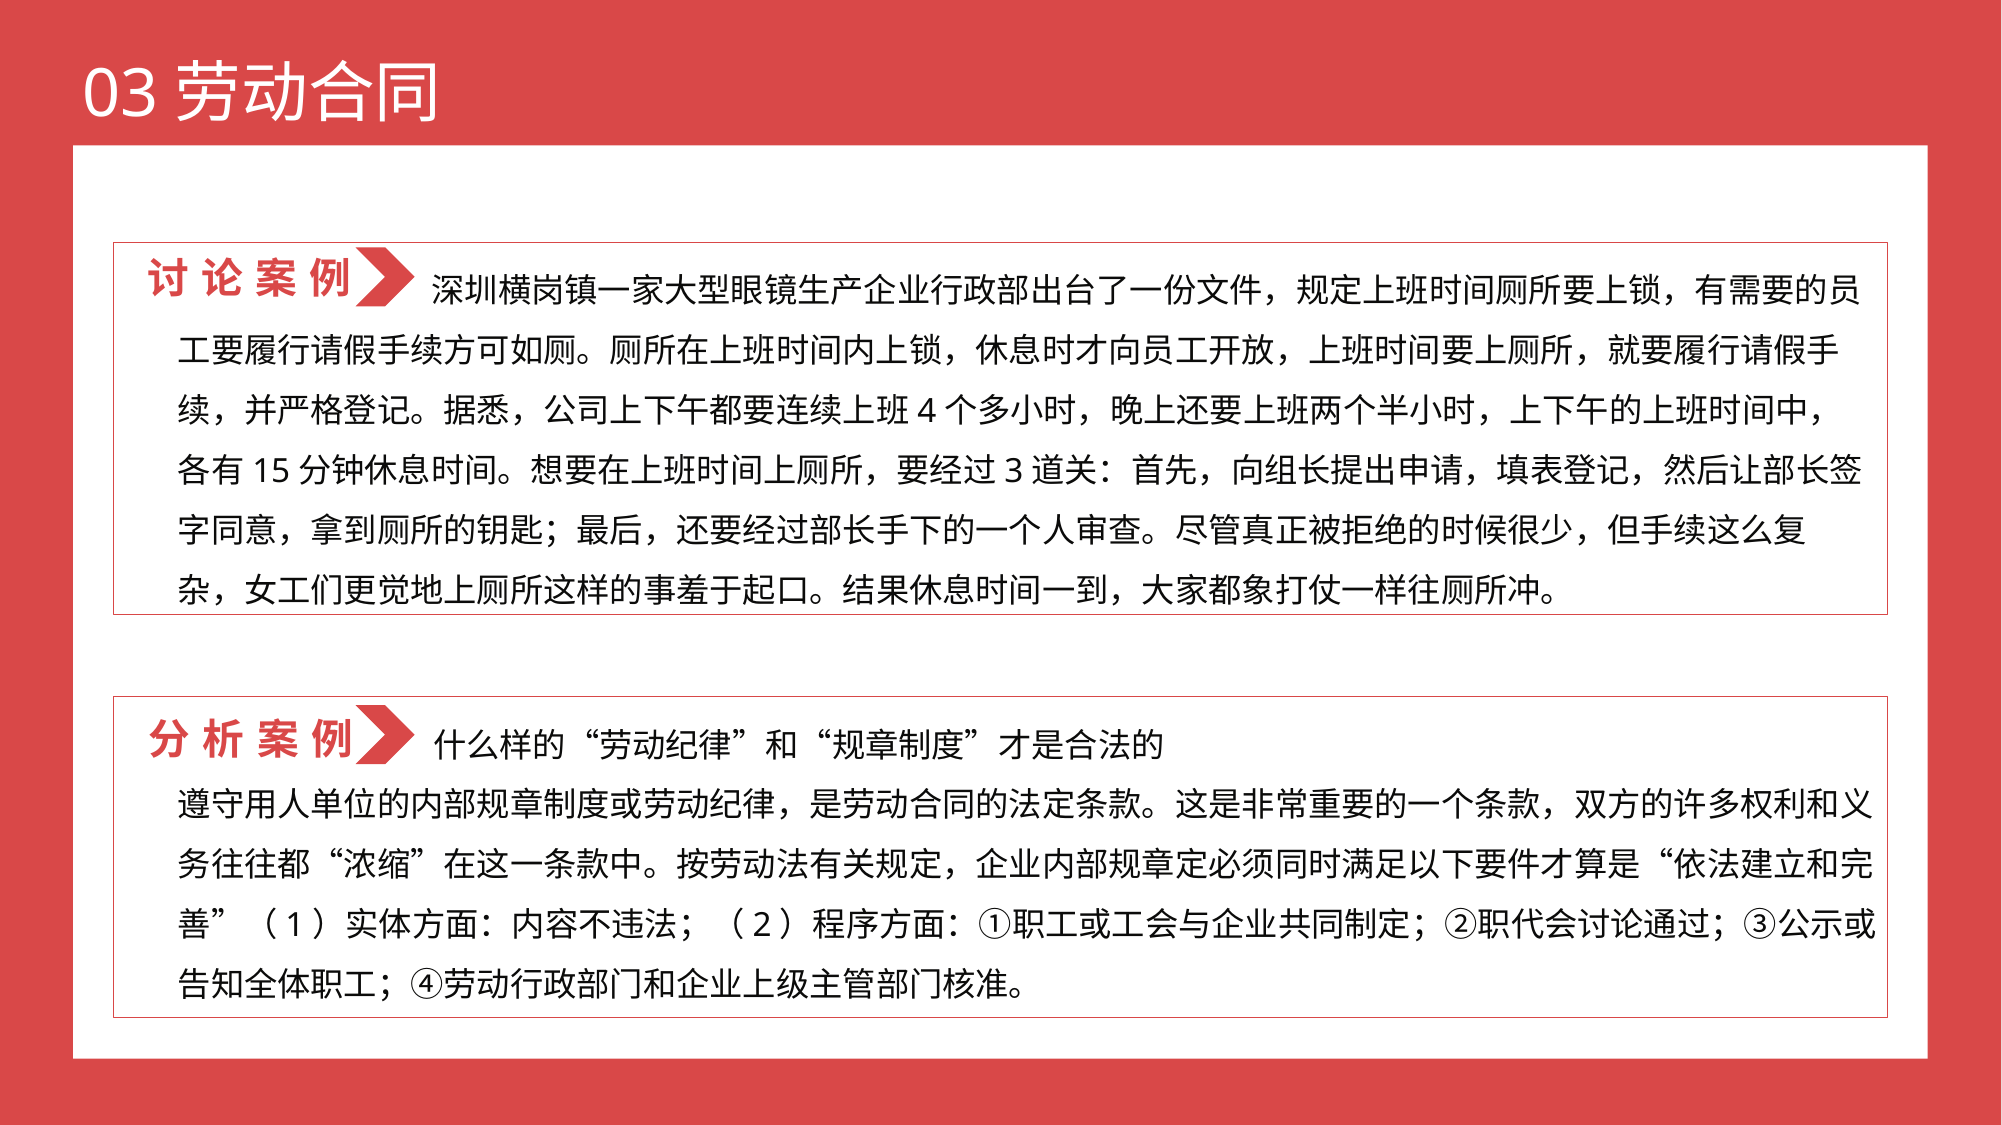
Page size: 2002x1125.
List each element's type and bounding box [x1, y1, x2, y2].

text_box [113, 696, 1912, 1018]
text_box [113, 242, 1888, 615]
